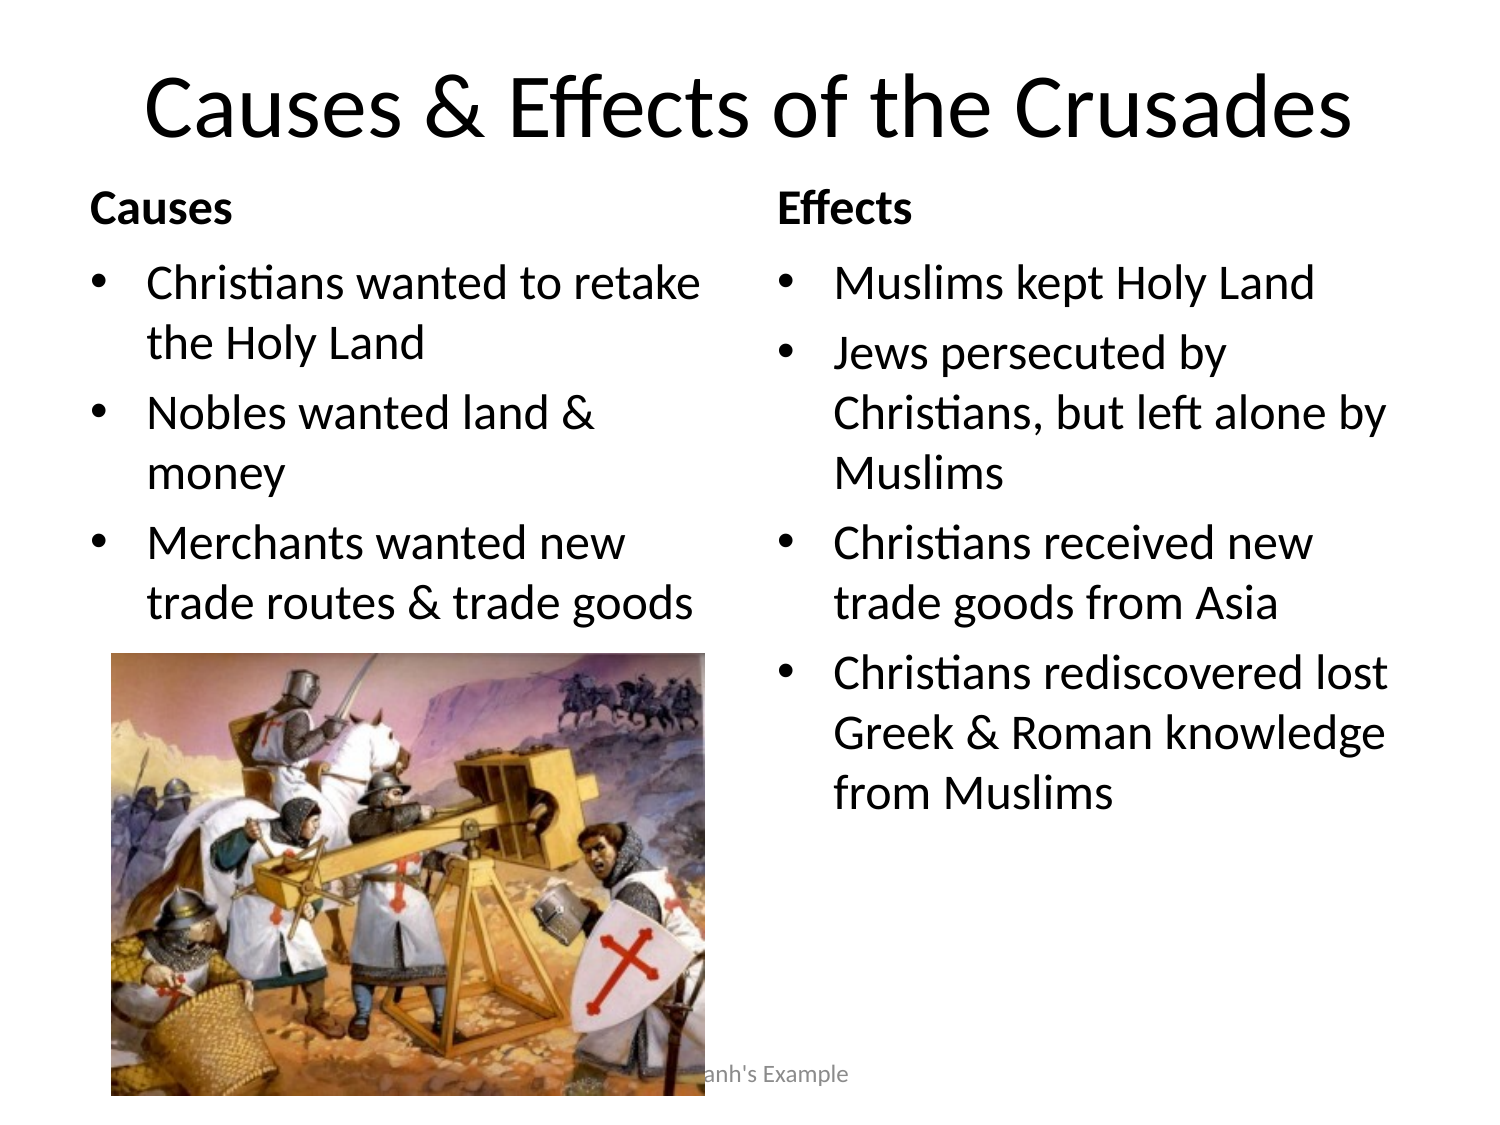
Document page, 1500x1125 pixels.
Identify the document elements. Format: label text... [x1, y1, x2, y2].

title Causes & Effects of the Crusades [75, 6, 1425, 195]
list Muslims kept Holy Land Jews persecuted by Christians, but left alone by Muslims Christians received new trade goods from Asia Christians rediscovered lost Greek & Roman knowledge from Muslims [761, 242, 1425, 891]
list Effects [761, 137, 1425, 242]
footer Mr. Banh's Example [706, 1042, 988, 1103]
list Christians wanted to retake the Holy Land Nobles wanted land & money Merchants wanted new trade routes & trade goods [75, 242, 738, 891]
picture [111, 653, 705, 1096]
list Causes [75, 137, 738, 242]
